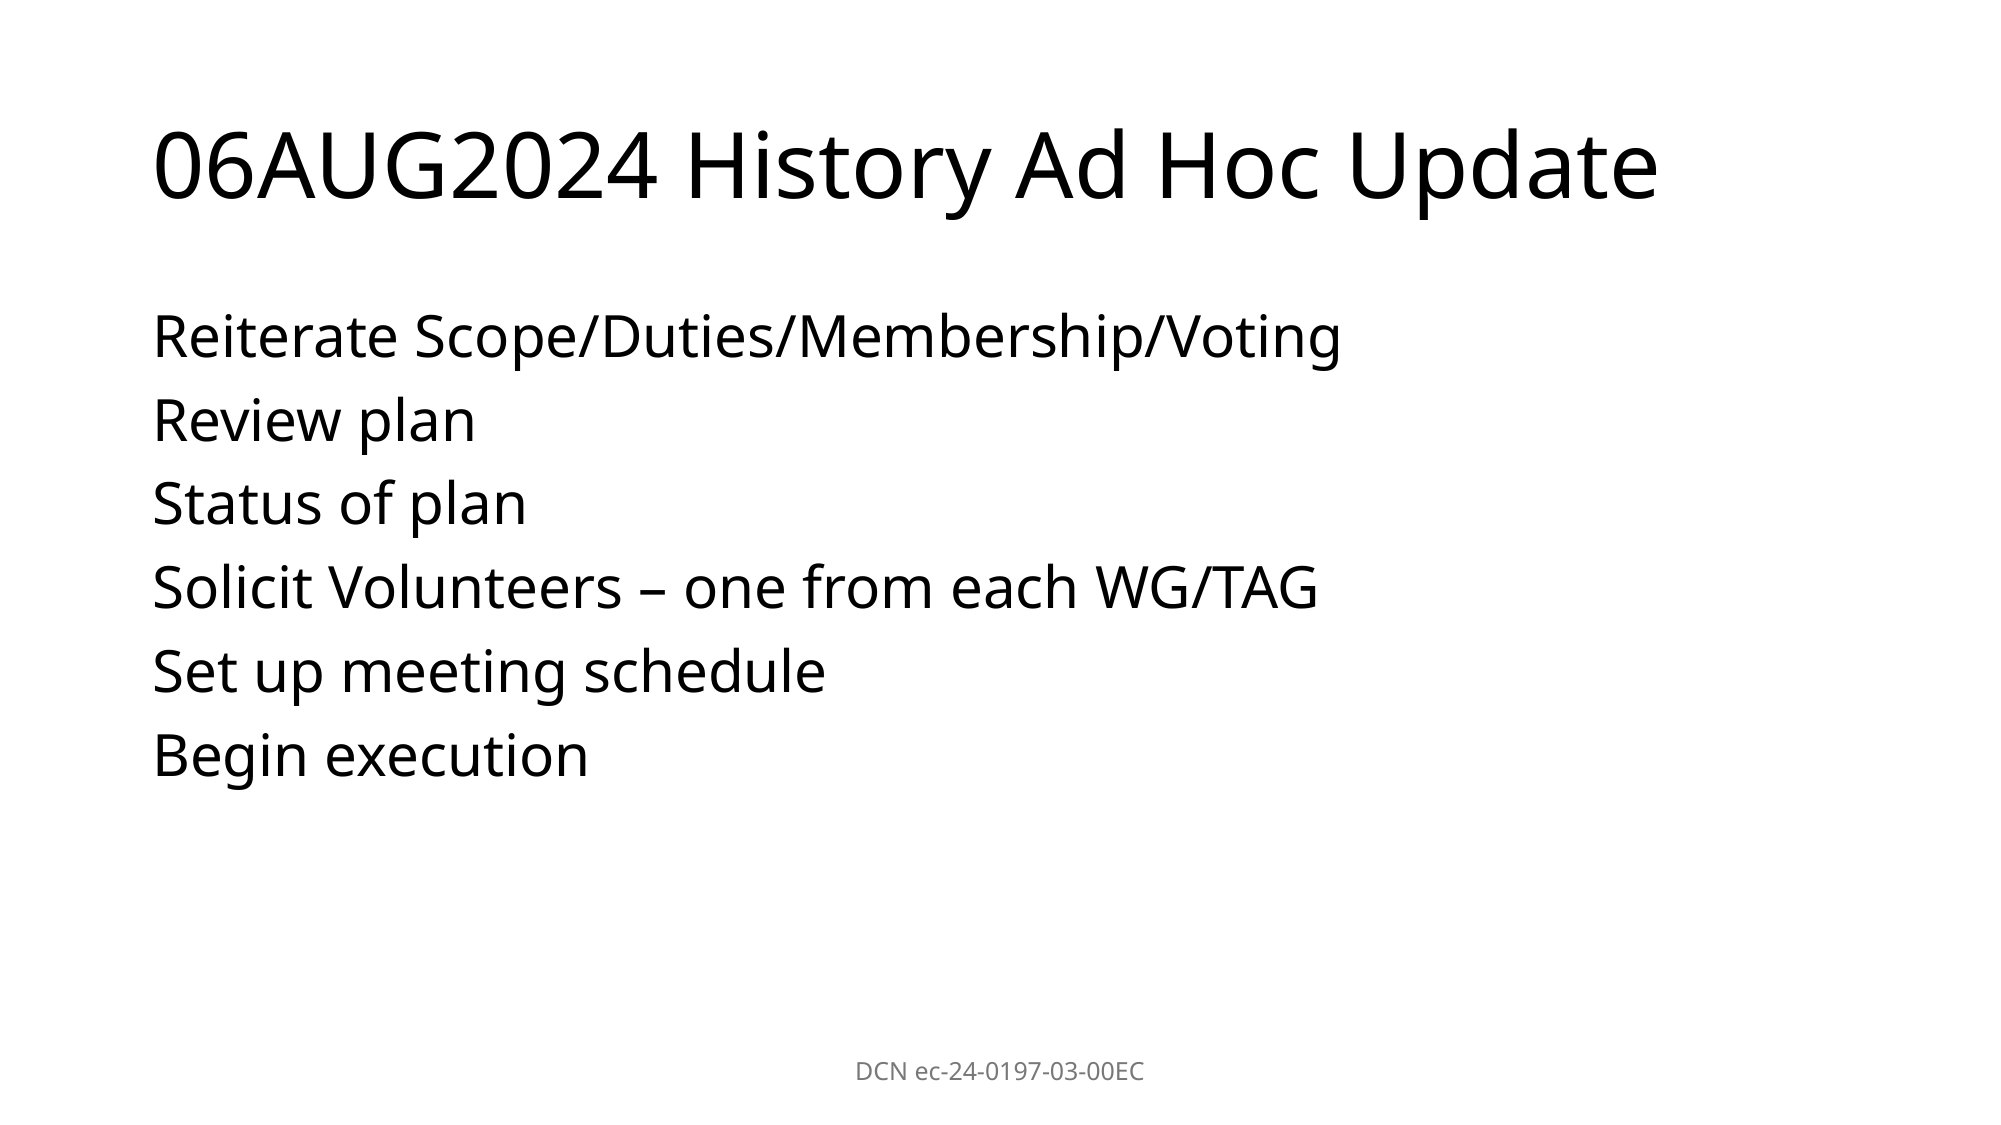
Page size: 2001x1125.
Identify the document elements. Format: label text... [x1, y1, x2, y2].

title 06AUG2024 History Ad Hoc Update [137, 59, 1863, 278]
list Reiterate Scope/Duties/Membership/Voting Review plan Status of plan Solicit Volunteers – one from each WG/TAG Set up meeting schedule Begin execution [137, 299, 1863, 1014]
footer DCN ec-24-0197-03-00EC [662, 1042, 1338, 1103]
